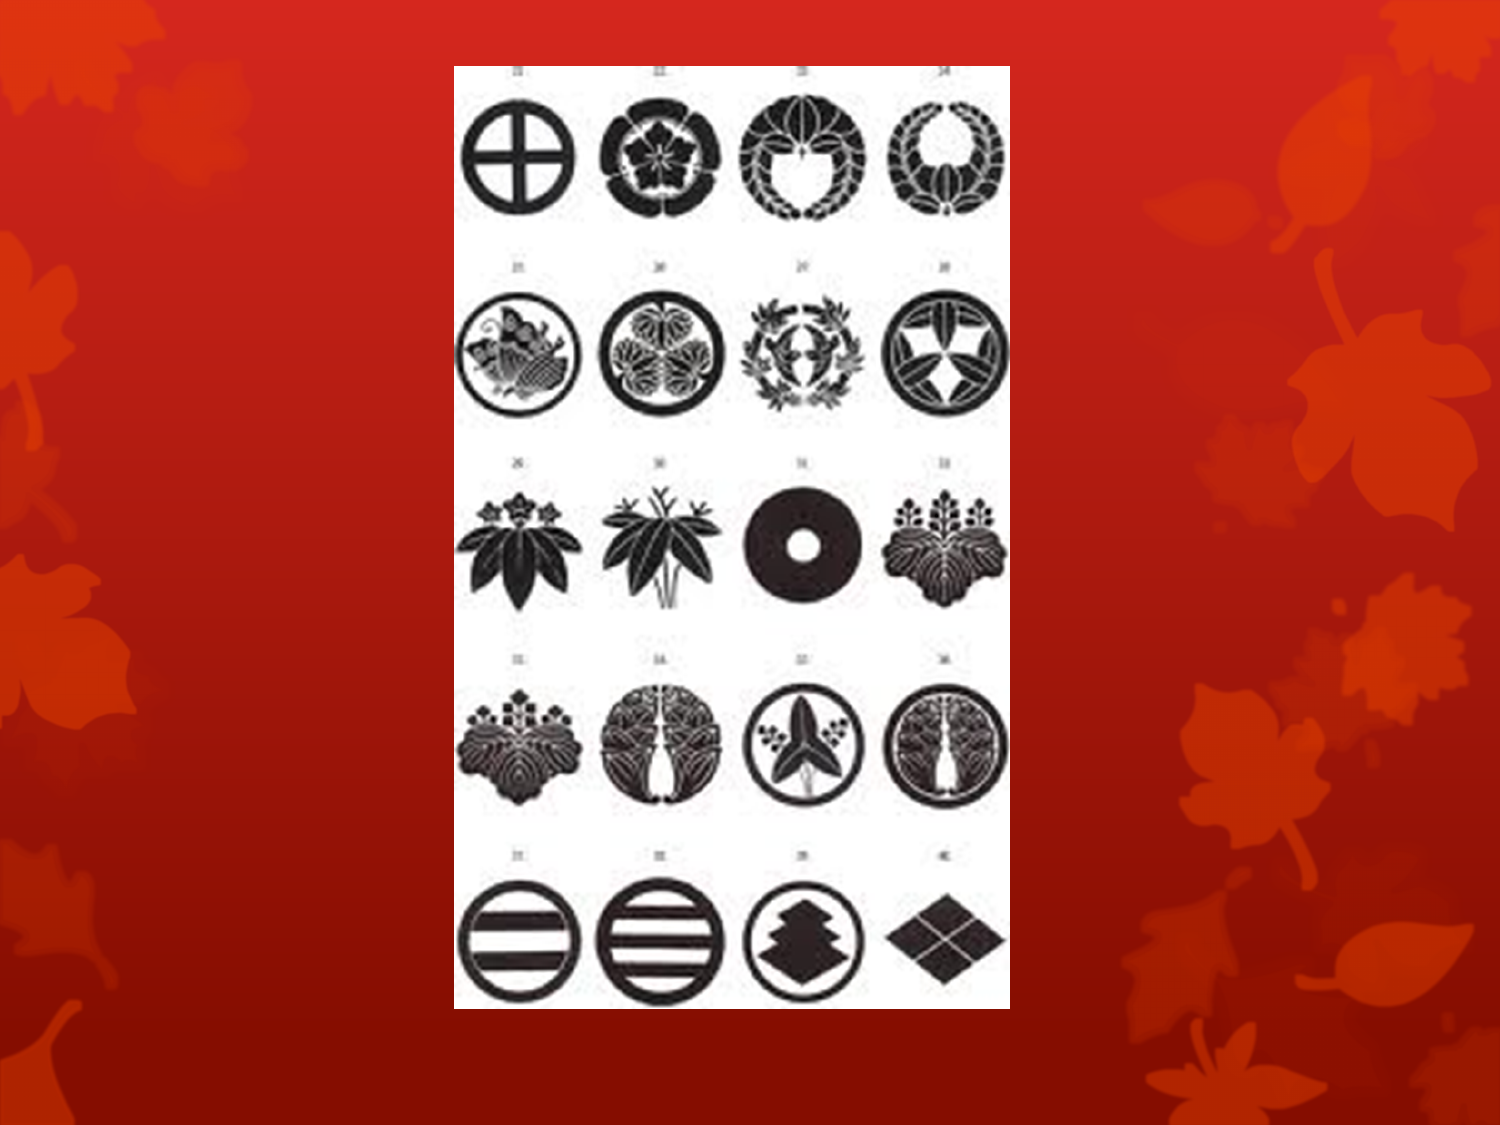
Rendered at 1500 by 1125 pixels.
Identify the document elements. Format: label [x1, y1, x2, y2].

picture [454, 65, 1011, 1010]
